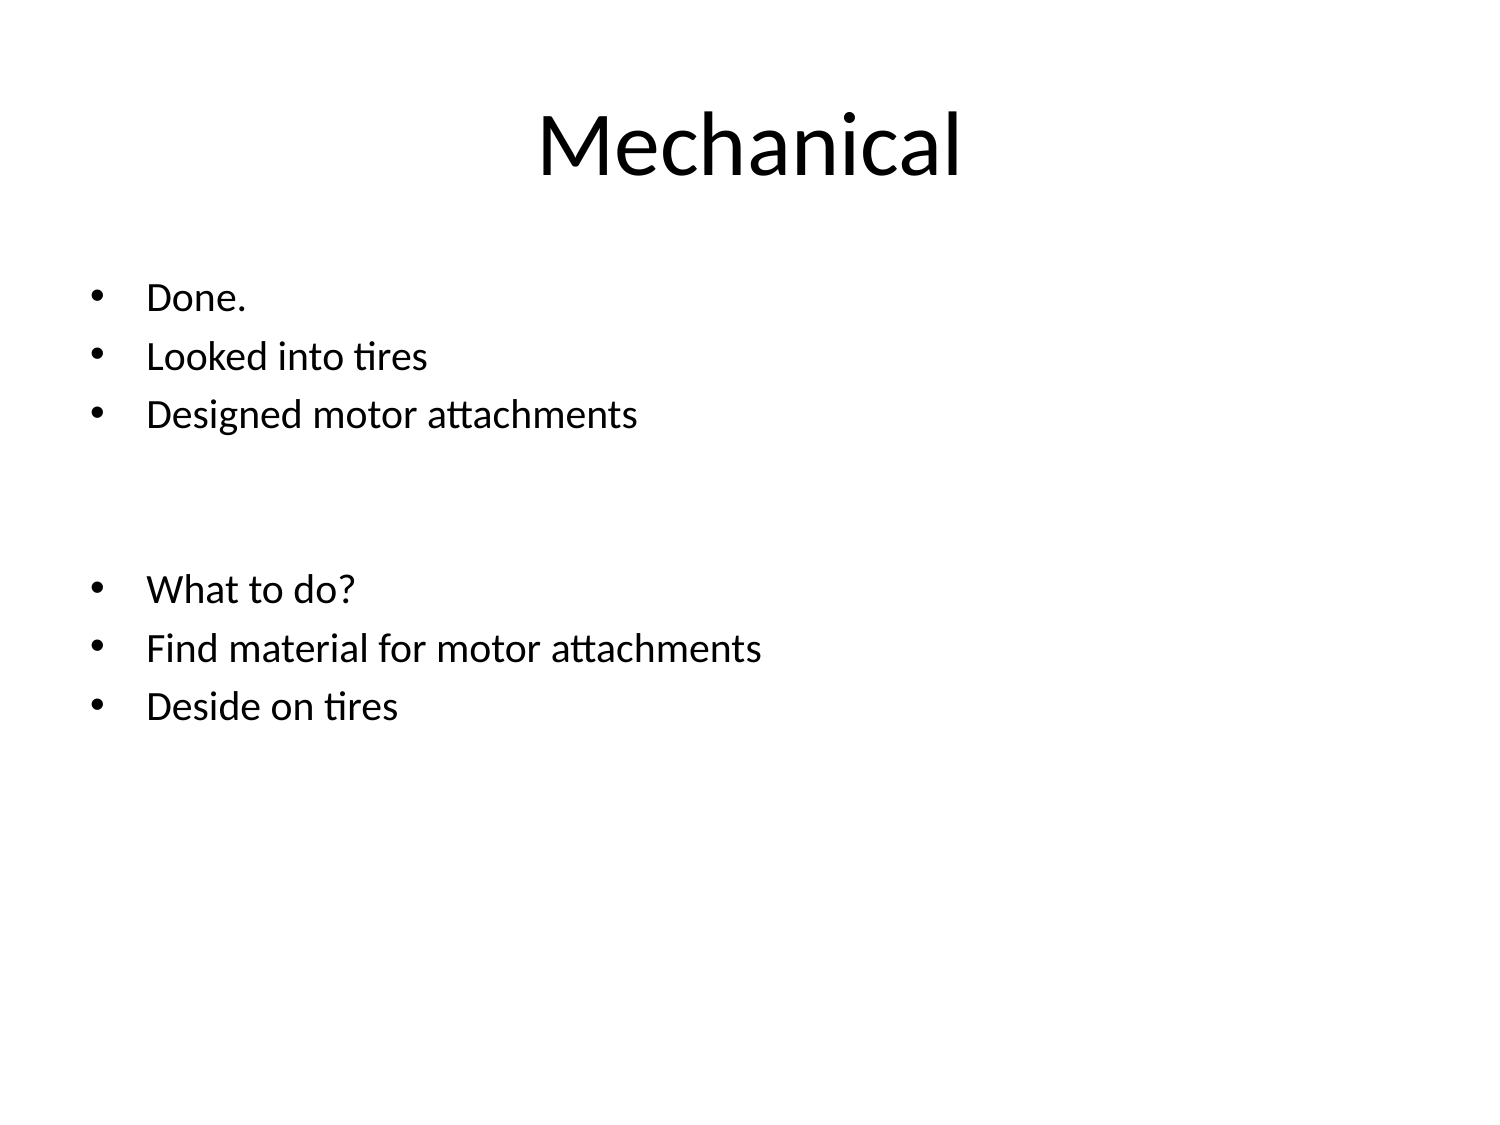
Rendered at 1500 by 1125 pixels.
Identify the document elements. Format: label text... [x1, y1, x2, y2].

title Mechanical [75, 45, 1425, 233]
list Done. Looked into tires Designed motor attachments What to do? Find material for motor attachments Deside on tires [75, 262, 1425, 1005]
